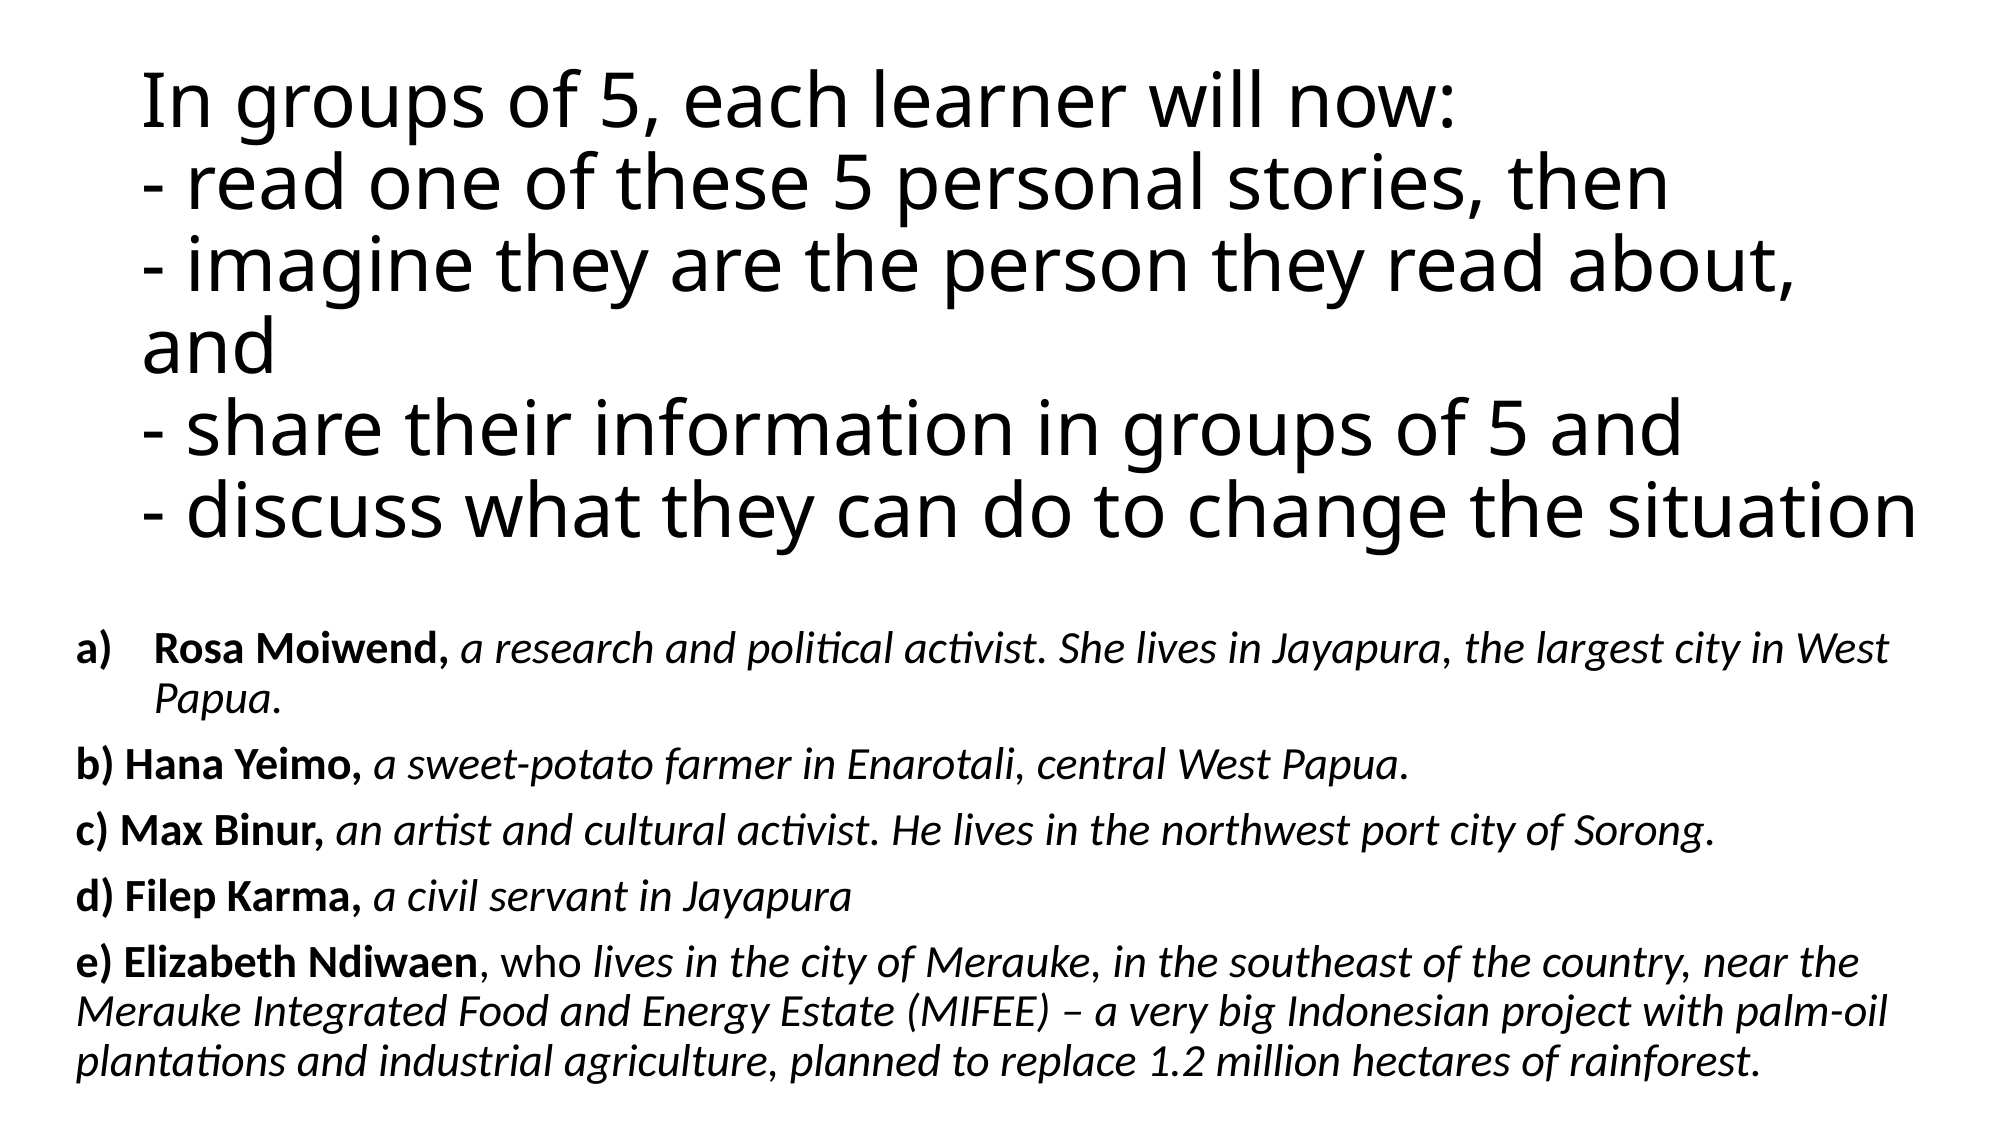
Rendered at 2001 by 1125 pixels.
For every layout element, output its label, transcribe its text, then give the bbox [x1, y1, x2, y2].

list Rosa Moiwend, a research and political activist. She lives in Jayapura, the largest city in West Papua. b) Hana Yeimo, a sweet-potato farmer in Enarotali, central West Papua. c) Max Binur, an artist and cultural activist. He lives in the northwest port city of Sorong. d) Filep Karma, a civil servant in Jayapura e) Elizabeth Ndiwaen, who lives in the city of Merauke, in the southeast of the country, near the Merauke Integrated Food and Energy Estate (MIFEE) – a very big Indonesian project with palm-oil plantations and industrial agriculture, planned to replace 1.2 million hectares of rainforest. [60, 616, 1953, 1096]
title In groups of 5, each learner will now: - read one of these 5 personal stories, then - imagine they are the person they read about, and - share their information in groups of 5 and - discuss what they can do to change the situation [126, 36, 1953, 580]
